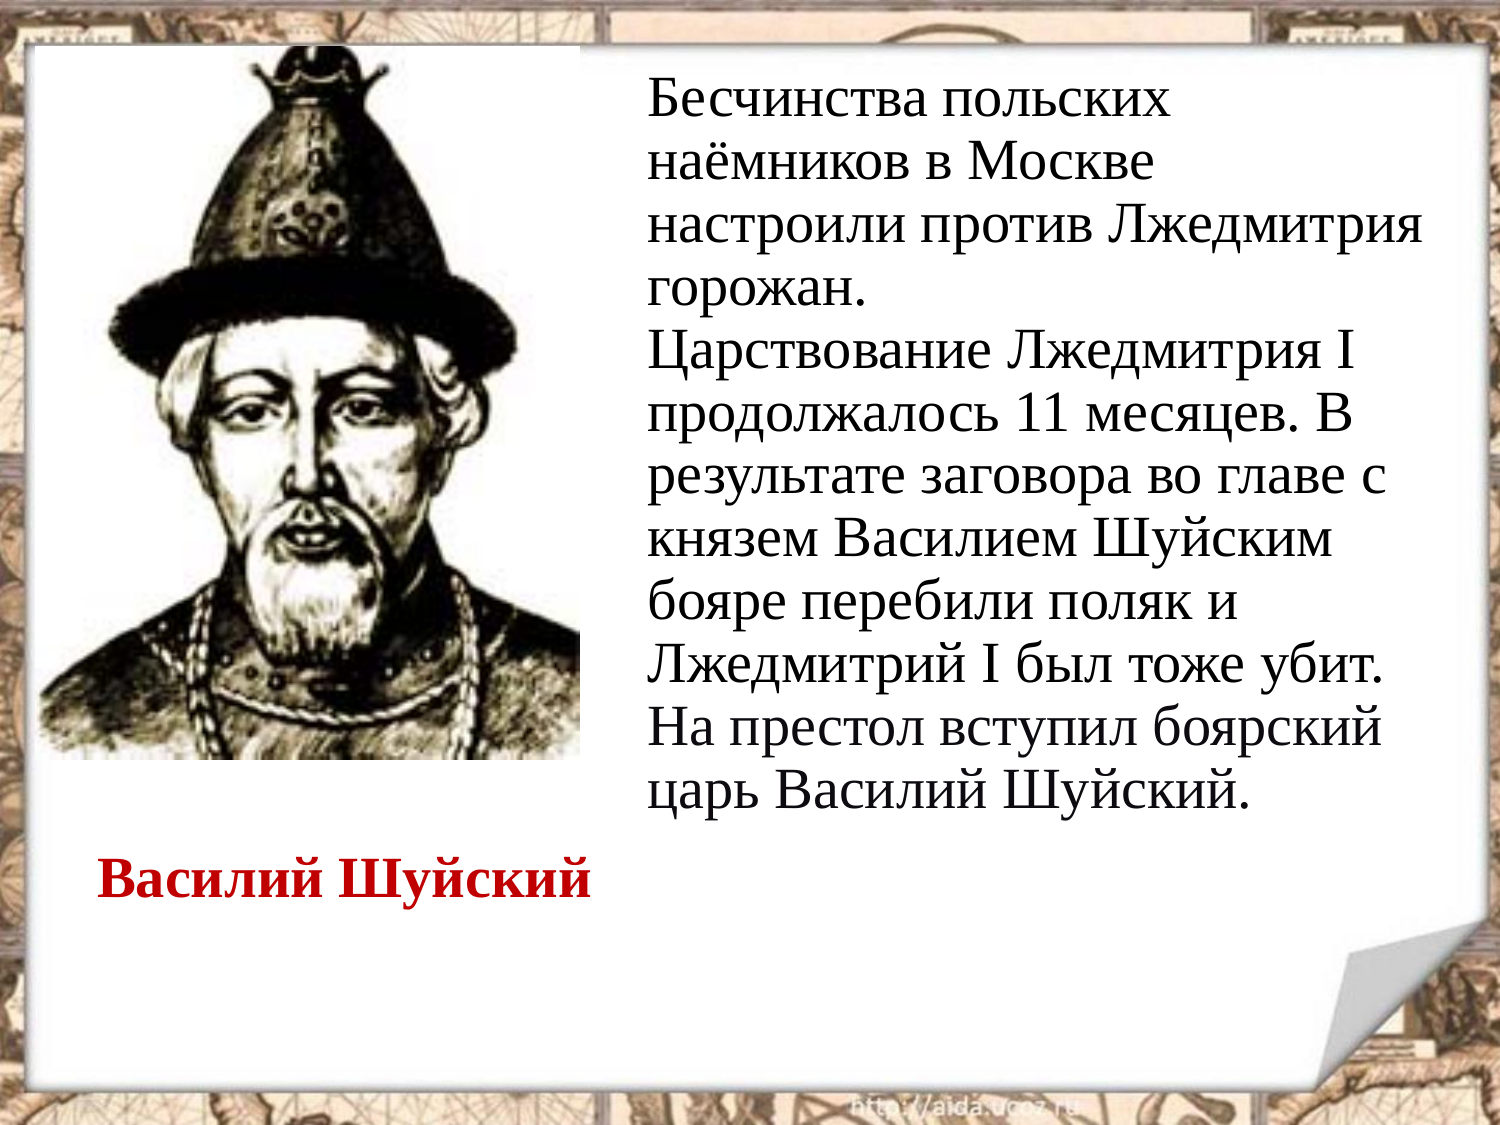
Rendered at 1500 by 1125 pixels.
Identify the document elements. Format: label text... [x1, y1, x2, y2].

picture [0, 0, 1500, 1125]
text_box Бесчинства польских наёмников в Москве настроили против Лжедмитрия горожан. Царствование Лжедмитрия I продолжалось 11 месяцев. В результате заговора во главе с князем Василием Шуйским бояре перебили поляк и Лжедмитрий I был тоже убит. На престол вступил боярский царь Василий Шуйский. [632, 58, 1442, 829]
list Василий Шуйский [81, 831, 610, 938]
